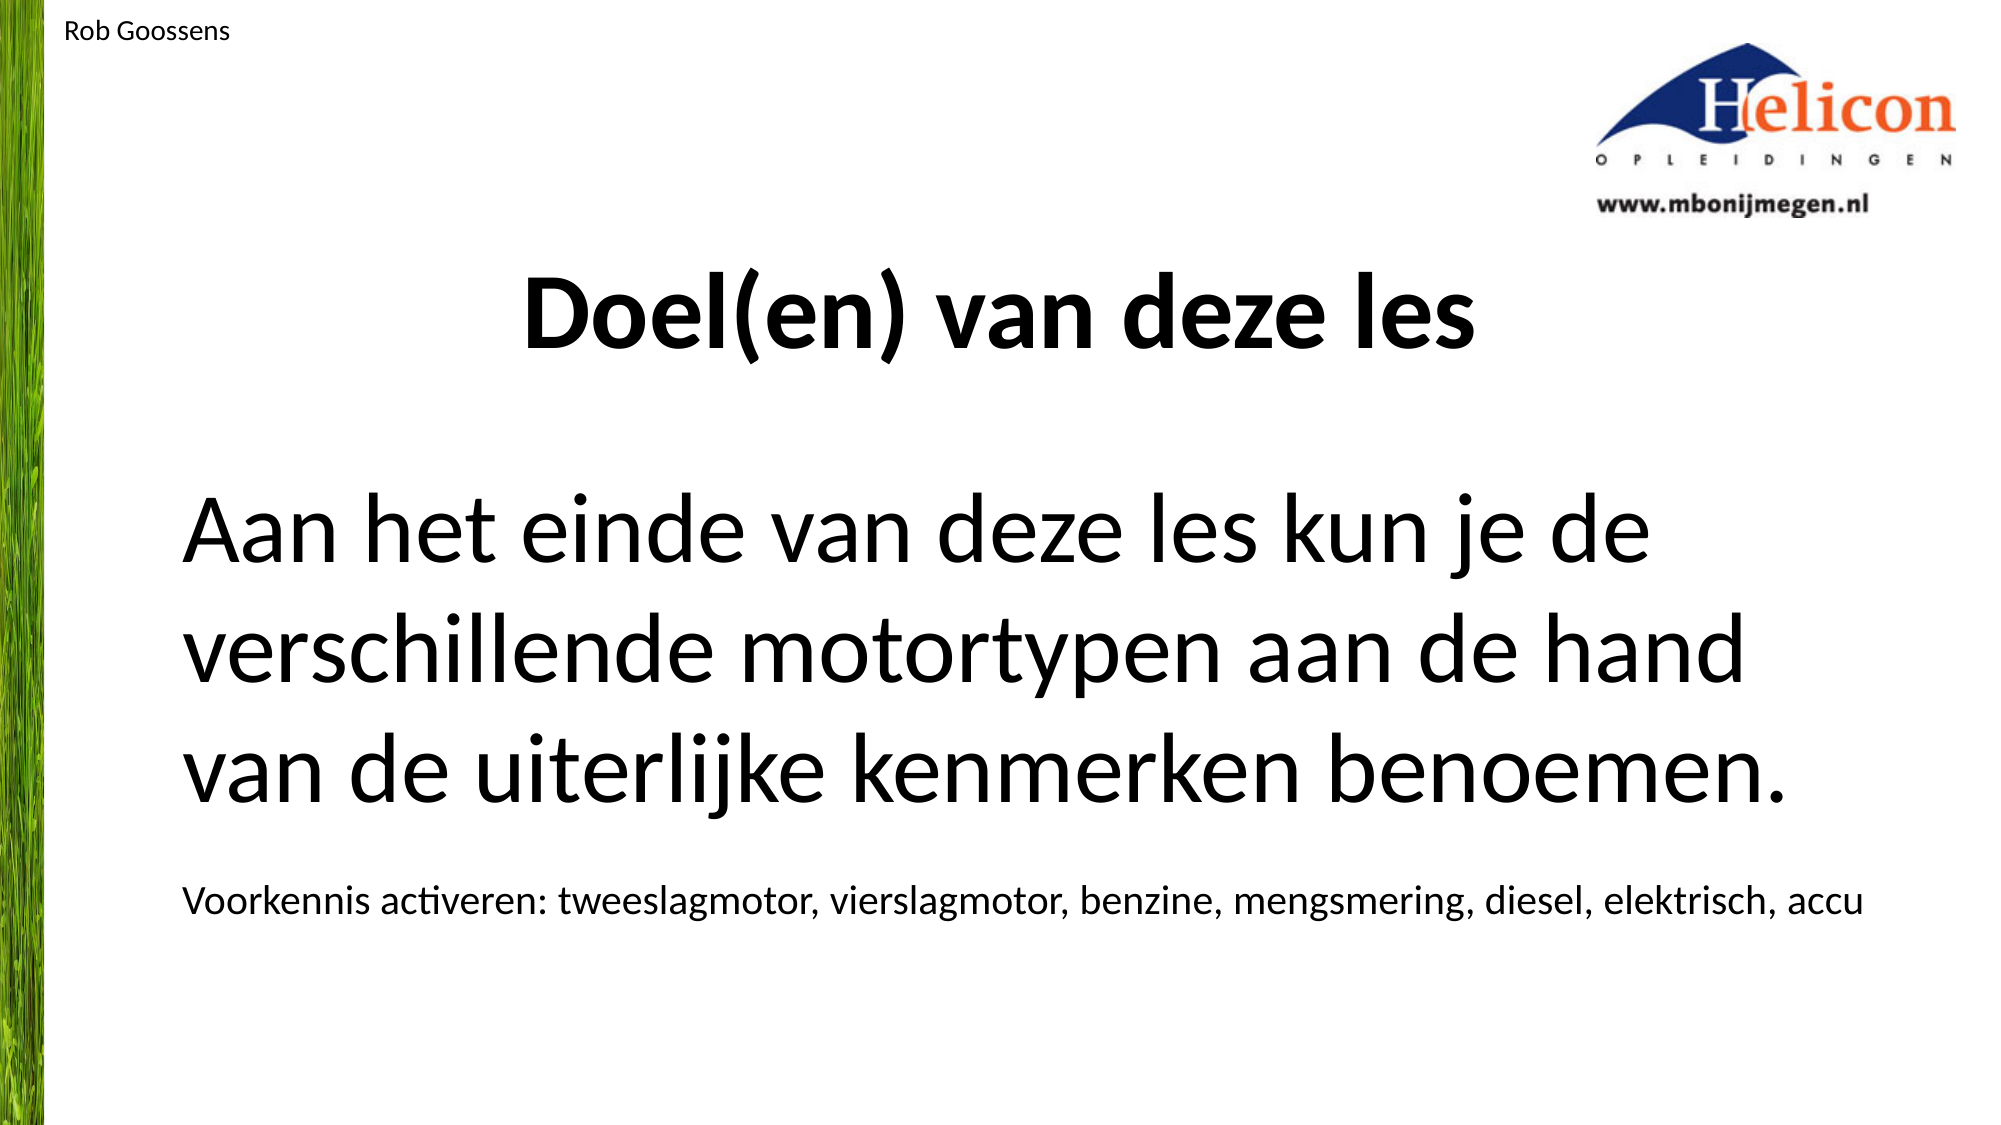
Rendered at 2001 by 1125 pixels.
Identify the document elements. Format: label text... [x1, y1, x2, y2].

text_box Rob Goossens [49, 3, 250, 54]
picture [1596, 43, 1956, 218]
subtitle Doel(en) van deze les [387, 247, 1613, 382]
text_box Aan het einde van deze les kun je de verschillende motortypen aan de hand van de uiterlijke kenmerken benoemen. Voorkennis activeren: tweeslagmotor, vierslagmotor, benzine, mengsmering, diesel, elektrisch, accu [167, 455, 1917, 930]
text_box [0, 0, 45, 1125]
